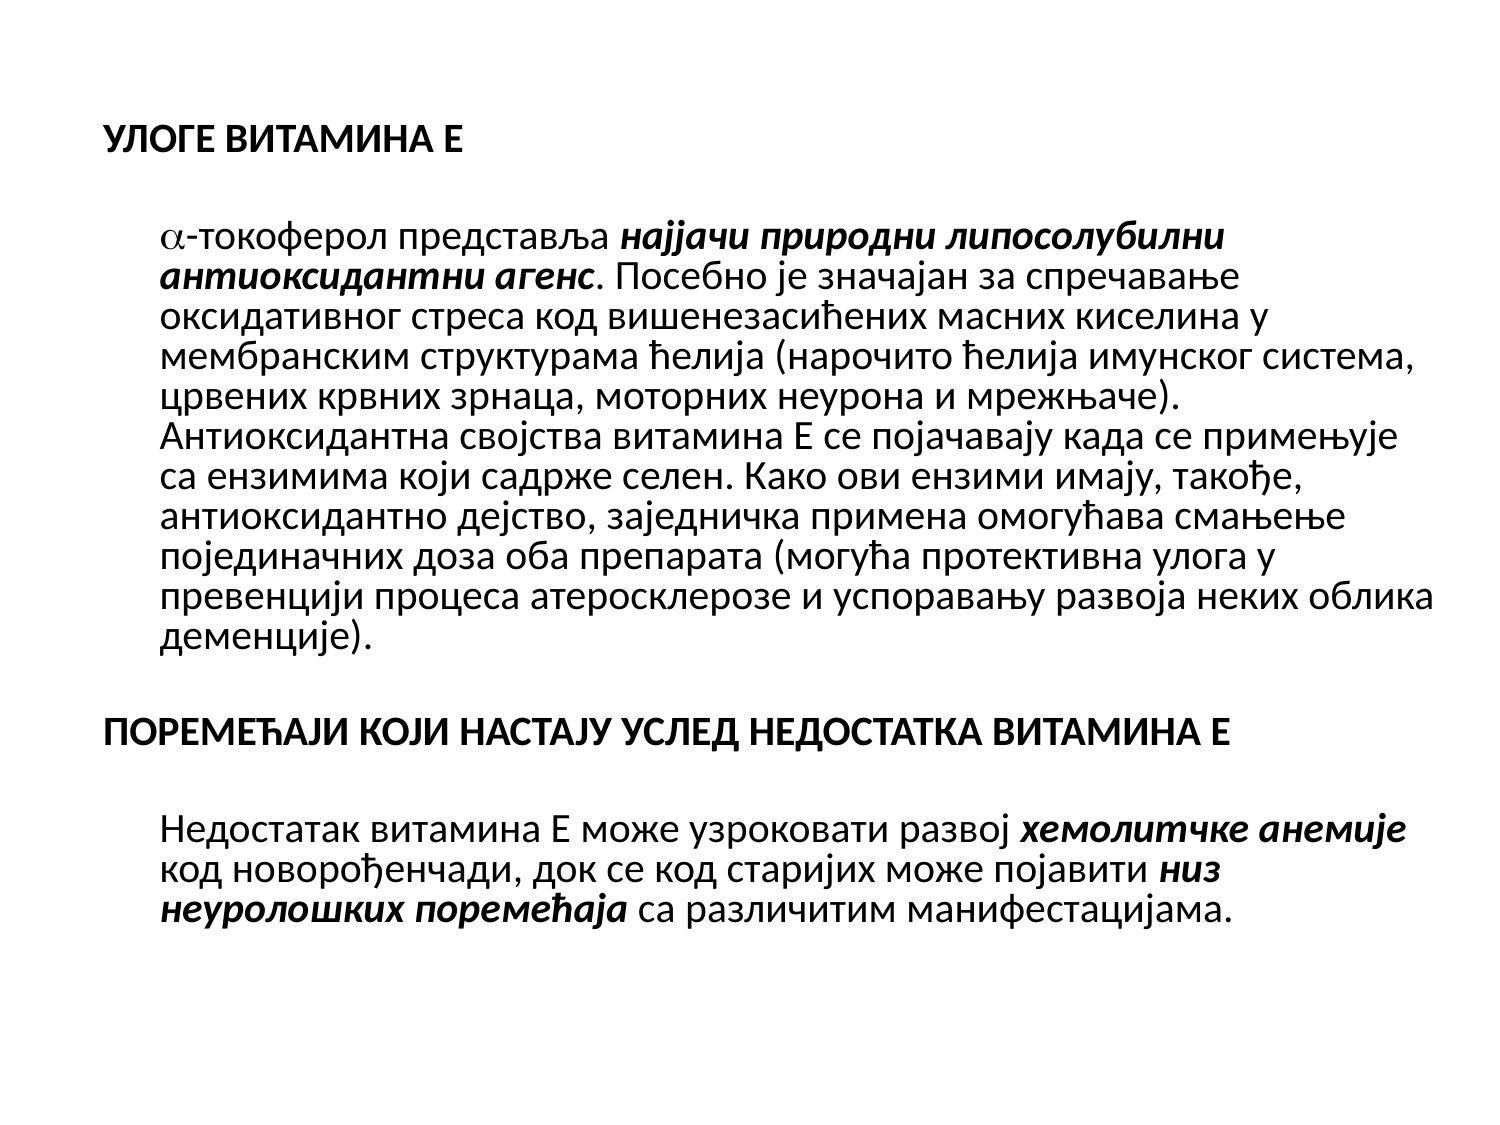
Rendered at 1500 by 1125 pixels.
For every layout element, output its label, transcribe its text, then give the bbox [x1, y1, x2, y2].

text_box УЛОГЕ ВИТАМИНА Е -токоферол представља најјачи природни липосолубилни антиоксидантни агенс. Посебно је значајан за спречавање оксидативног стреса код вишенезасићених масних киселина у мембранским структурама ћелија (нарочито ћелија имунског система, црвених крвних зрнаца, моторних неурона и мрежњаче). Антиоксидантна својства витамина Е се појачавају када се примењује са ензимима који садрже селен. Како ови ензими имају, такође, антиоксидантно дејство, заједничка примена омогућава смањење појединачних доза оба препарата (могућа протективна улога у превенцији процеса атеросклерозе и успоравању развоја неких облика деменције). ПОРЕМЕЋАЈИ КОЈИ НАСТАЈУ УСЛЕД НЕДОСТАТКА ВИТАМИНА Е Недостатак витамина Е може узроковати развој хемолитчке анемије код новорођенчади, док се код старијих може појавити низ неуролошких поремећаја са различитим манифестацијама. [88, 113, 1451, 988]
